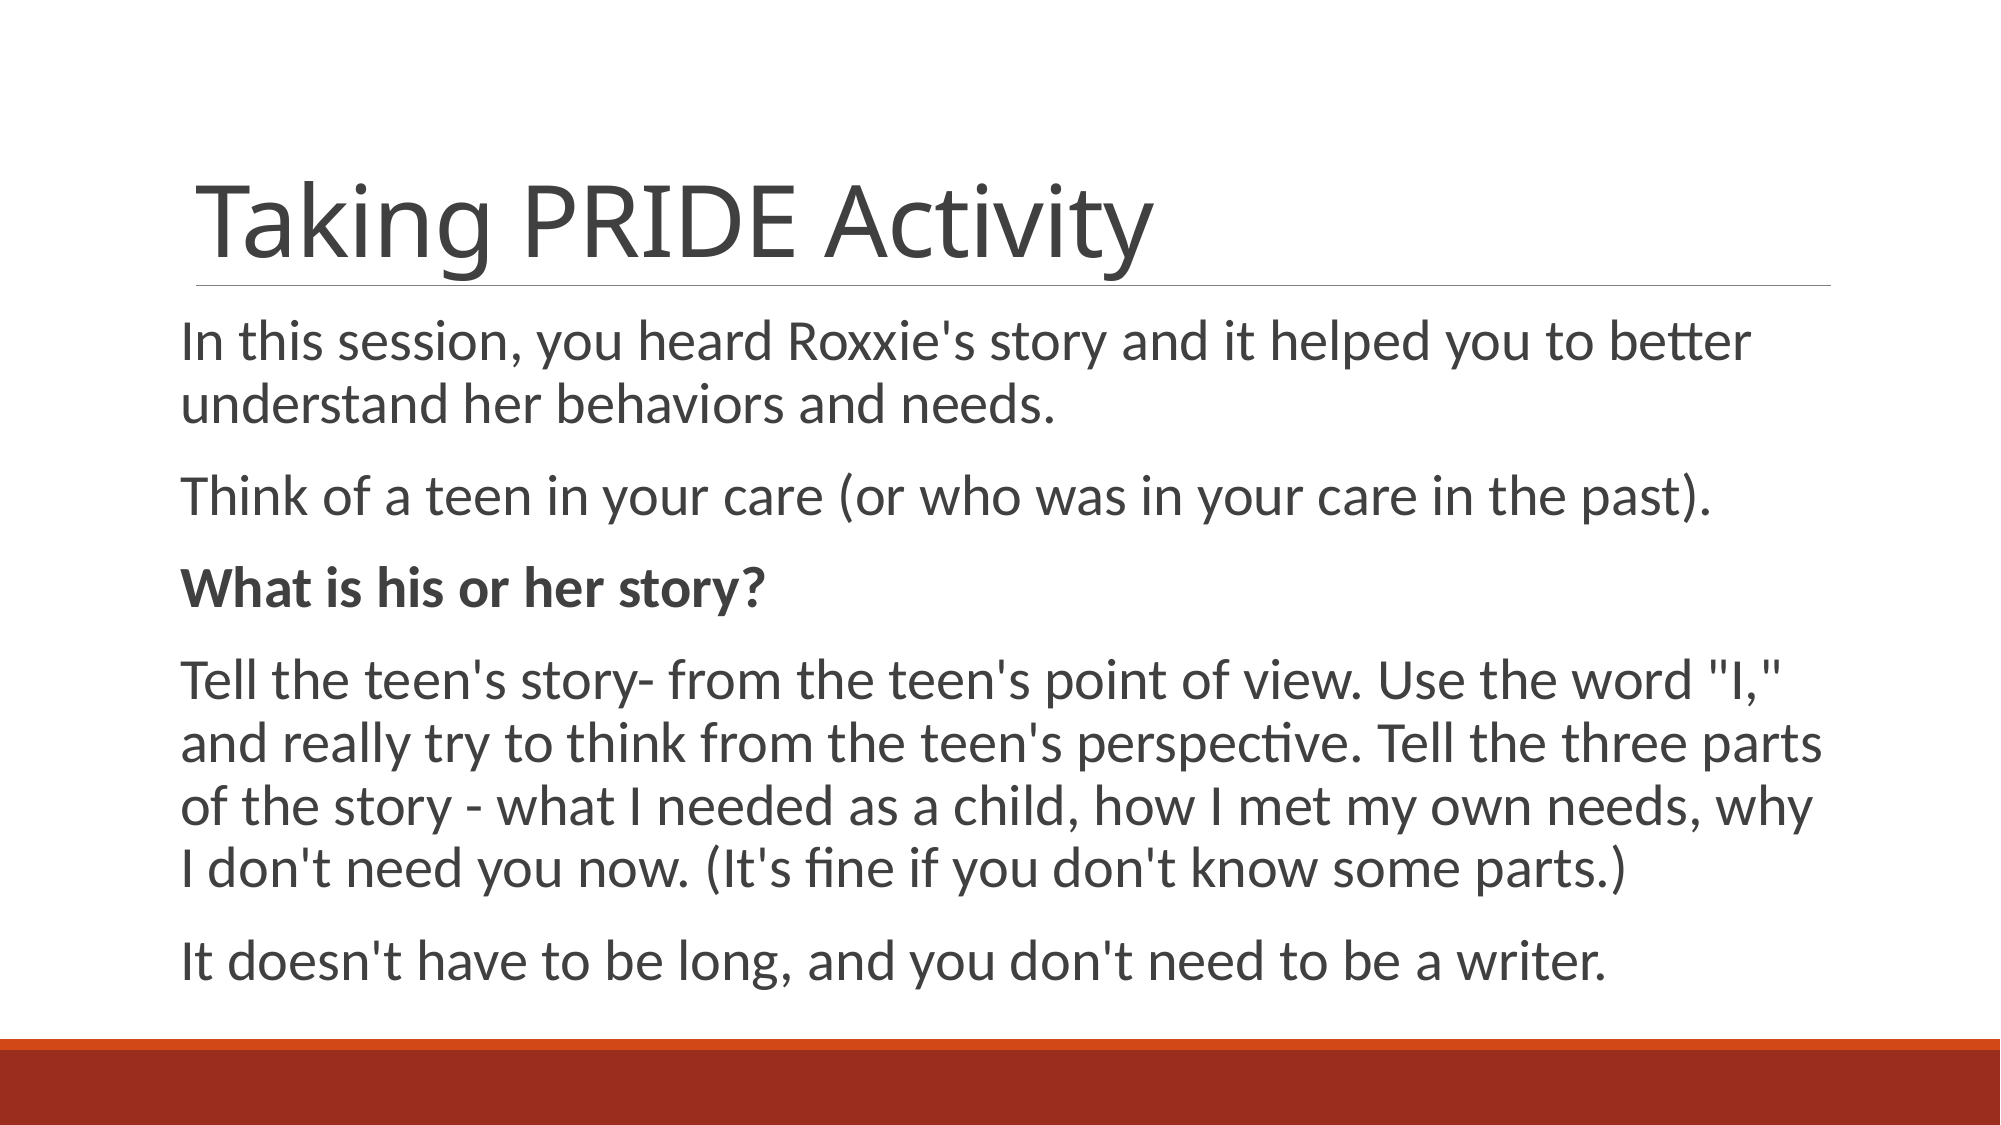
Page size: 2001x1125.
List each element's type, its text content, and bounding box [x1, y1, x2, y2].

list In this session, you heard Roxxie's story and it helped you to better understand her behaviors and needs. Think of a teen in your care (or who was in your care in the past). What is his or her story? Tell the teen's story- from the teen's point of view. Use the word "I," and really try to think from the teen's perspective. Tell the three parts of the story - what I needed as a child, how I met my own needs, why I don't need you now. (It's fine if you don't know some parts.) It doesn't have to be long, and you don't need to be a writer. [180, 302, 1830, 1045]
title Taking PRIDE Activity [180, 47, 1830, 285]
